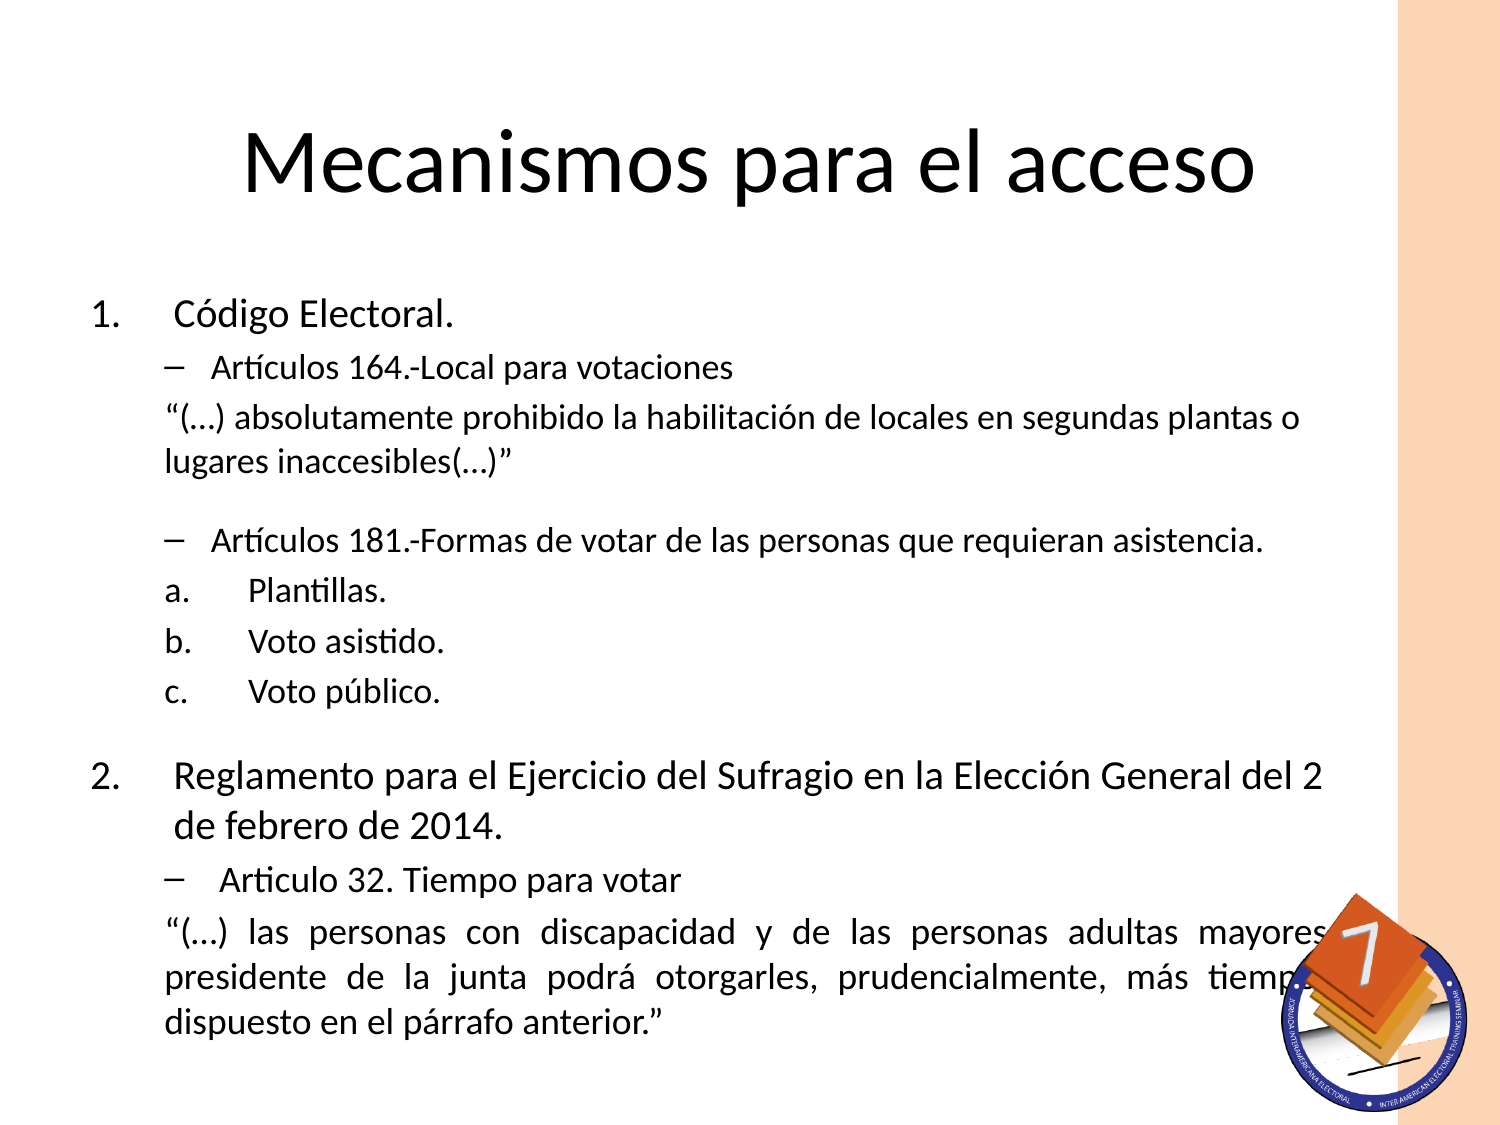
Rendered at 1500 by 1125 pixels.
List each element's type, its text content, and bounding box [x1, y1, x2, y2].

text_box Mecanismos para el acceso [74, 62, 1398, 250]
text_box [1398, 0, 1500, 1125]
text_box Código Electoral. Artículos 164.-Local para votaciones “(…) absolutamente prohibido la habilitación de locales en segundas plantas o lugares inaccesibles(…)” Artículos 181.-Formas de votar de las personas que requieran asistencia. Plantillas. Voto asistido. Voto público. Reglamento para el Ejercicio del Sufragio en la Elección General del 2 de febrero de 2014. Articulo 32. Tiempo para votar “(…) las personas con discapacidad y de las personas adultas mayores, el presidente de la junta podrá otorgarles, prudencialmente, más tiempo del dispuesto en el párrafo anterior.” [75, 278, 1398, 1051]
picture [1281, 893, 1471, 1112]
